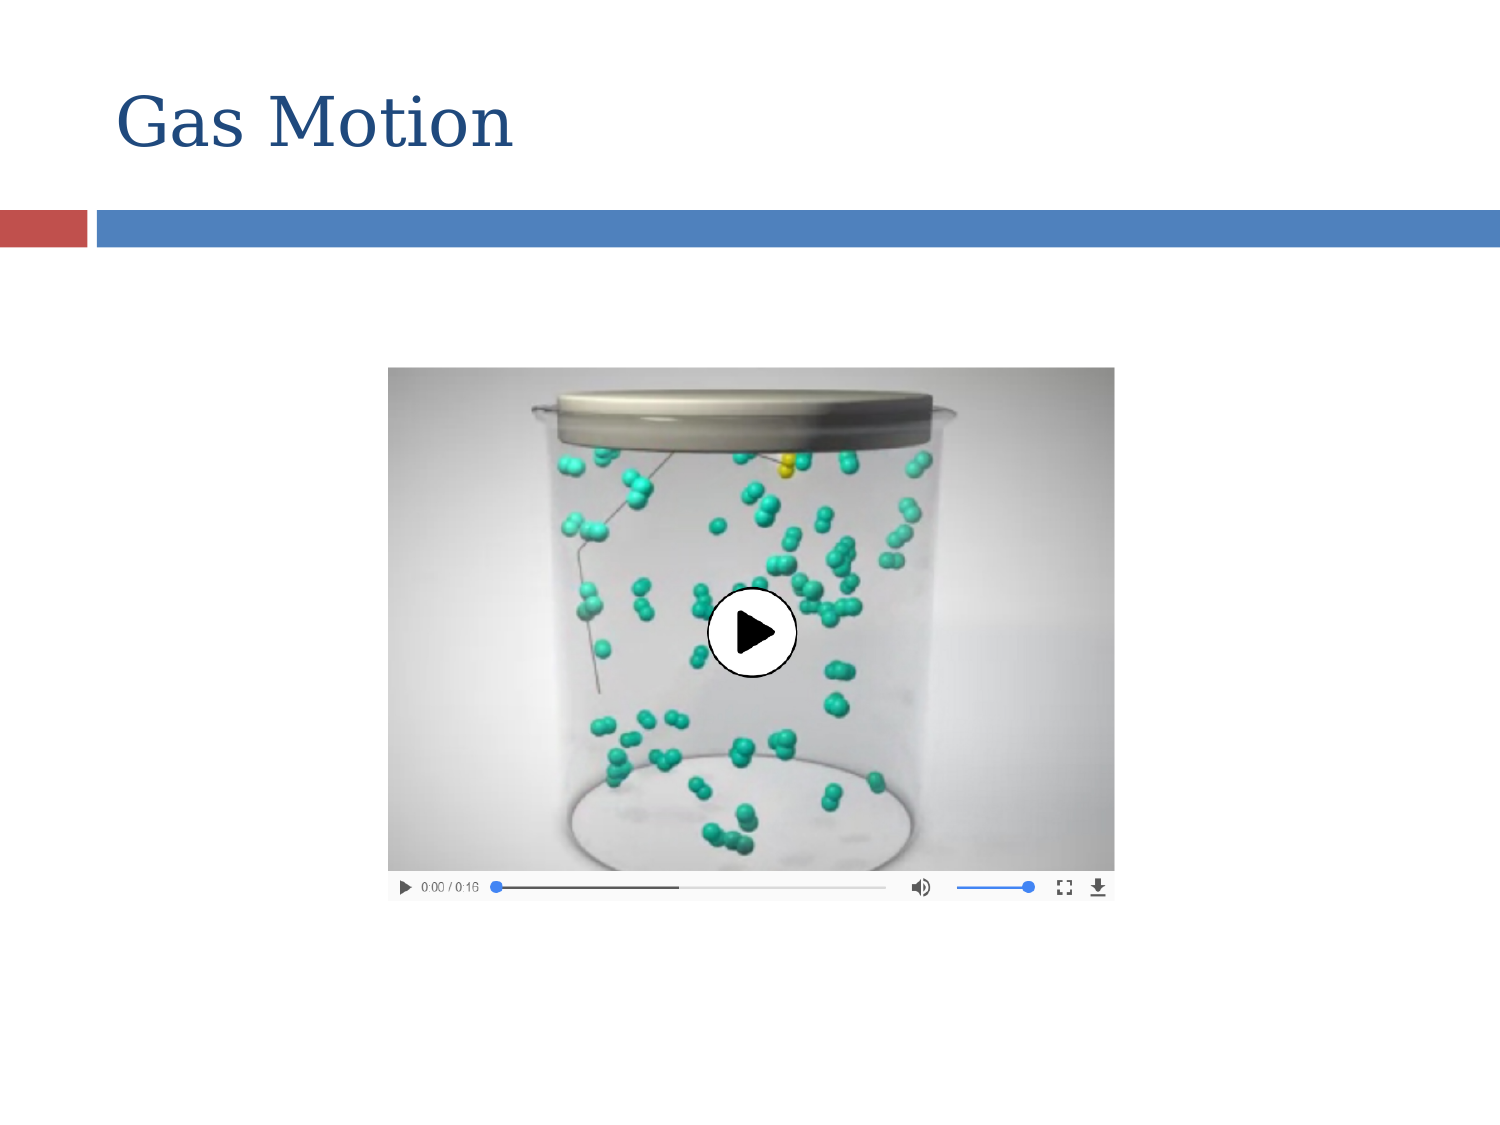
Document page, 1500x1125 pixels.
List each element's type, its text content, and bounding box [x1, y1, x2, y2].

title Gas Motion [100, 37, 1438, 200]
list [385, 365, 1115, 901]
